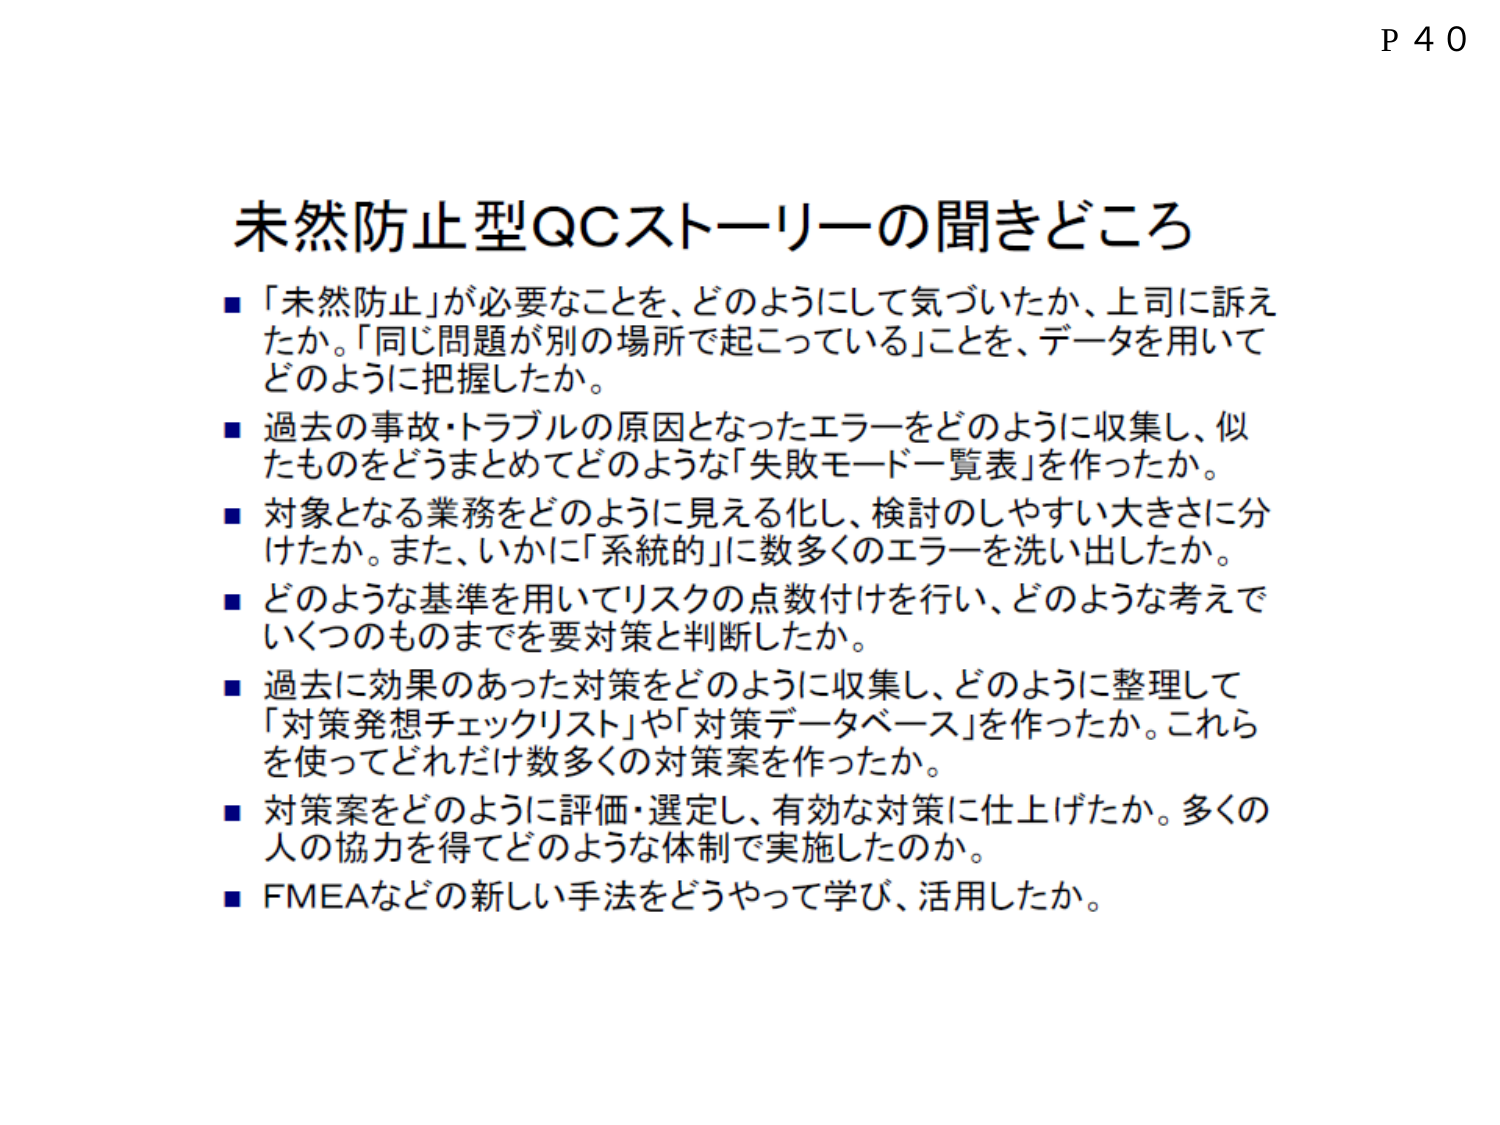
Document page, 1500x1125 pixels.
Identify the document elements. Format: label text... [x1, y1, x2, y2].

picture [199, 199, 1301, 926]
text_box P４０ [1365, 10, 1500, 66]
